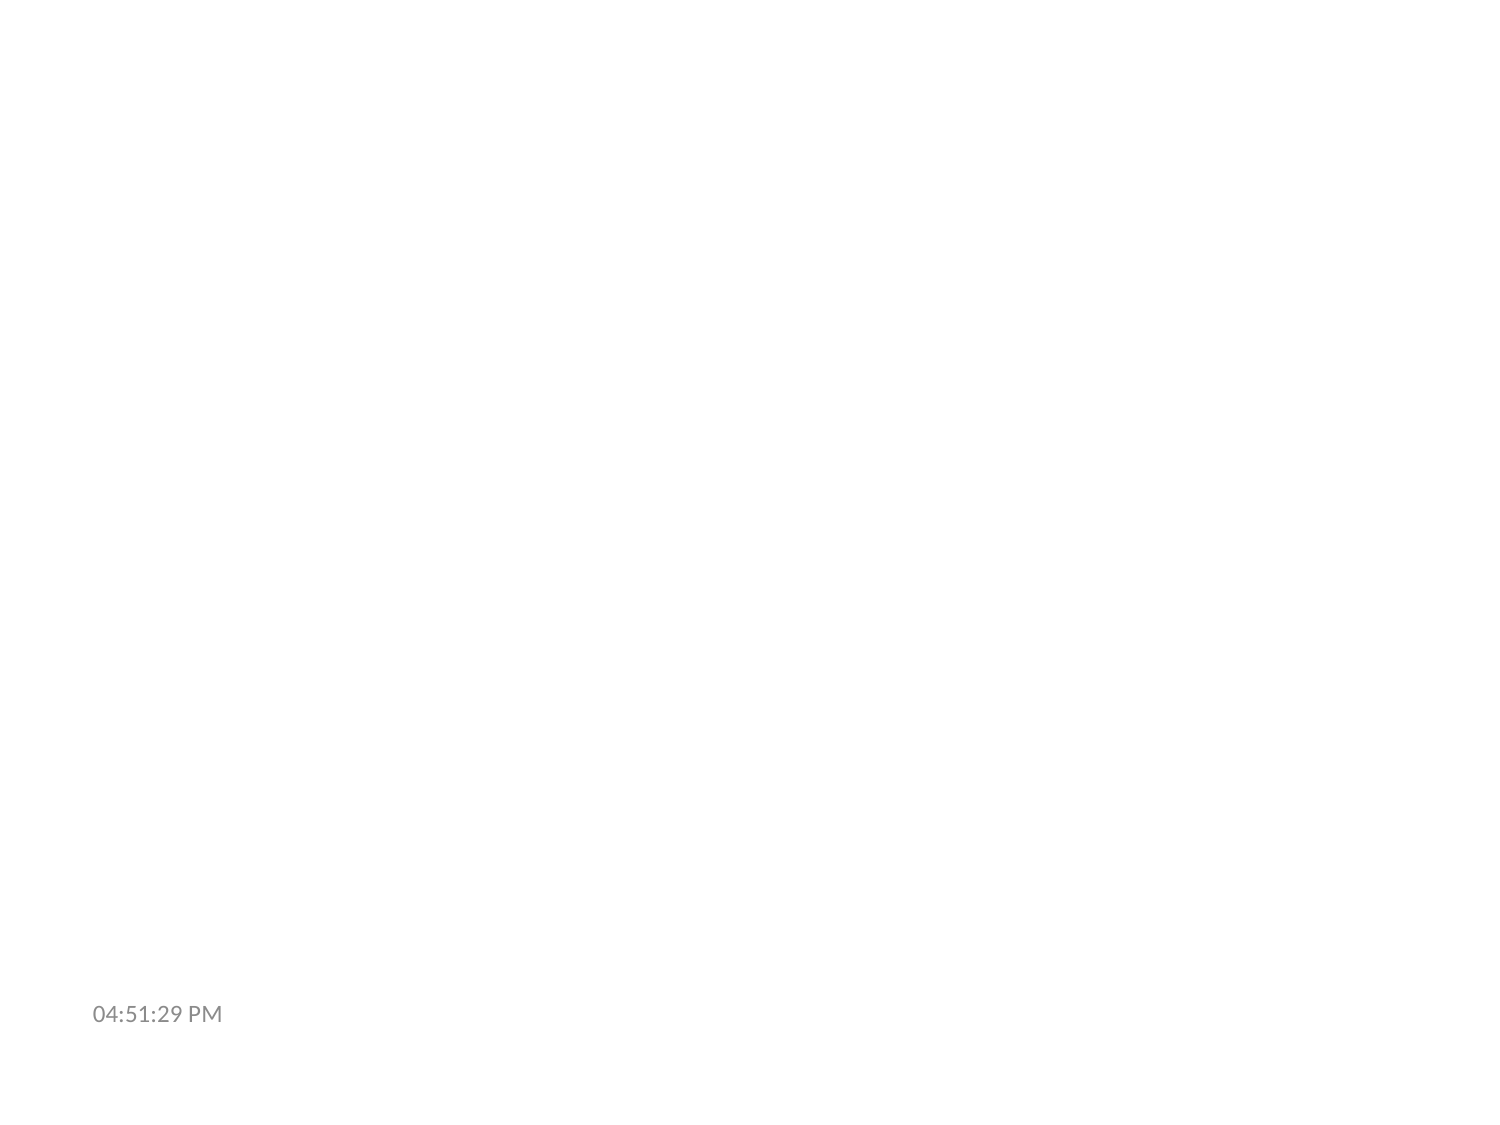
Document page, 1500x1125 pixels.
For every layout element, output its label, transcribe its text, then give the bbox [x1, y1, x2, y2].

text_box 3:35:09 PM [77, 982, 428, 1043]
